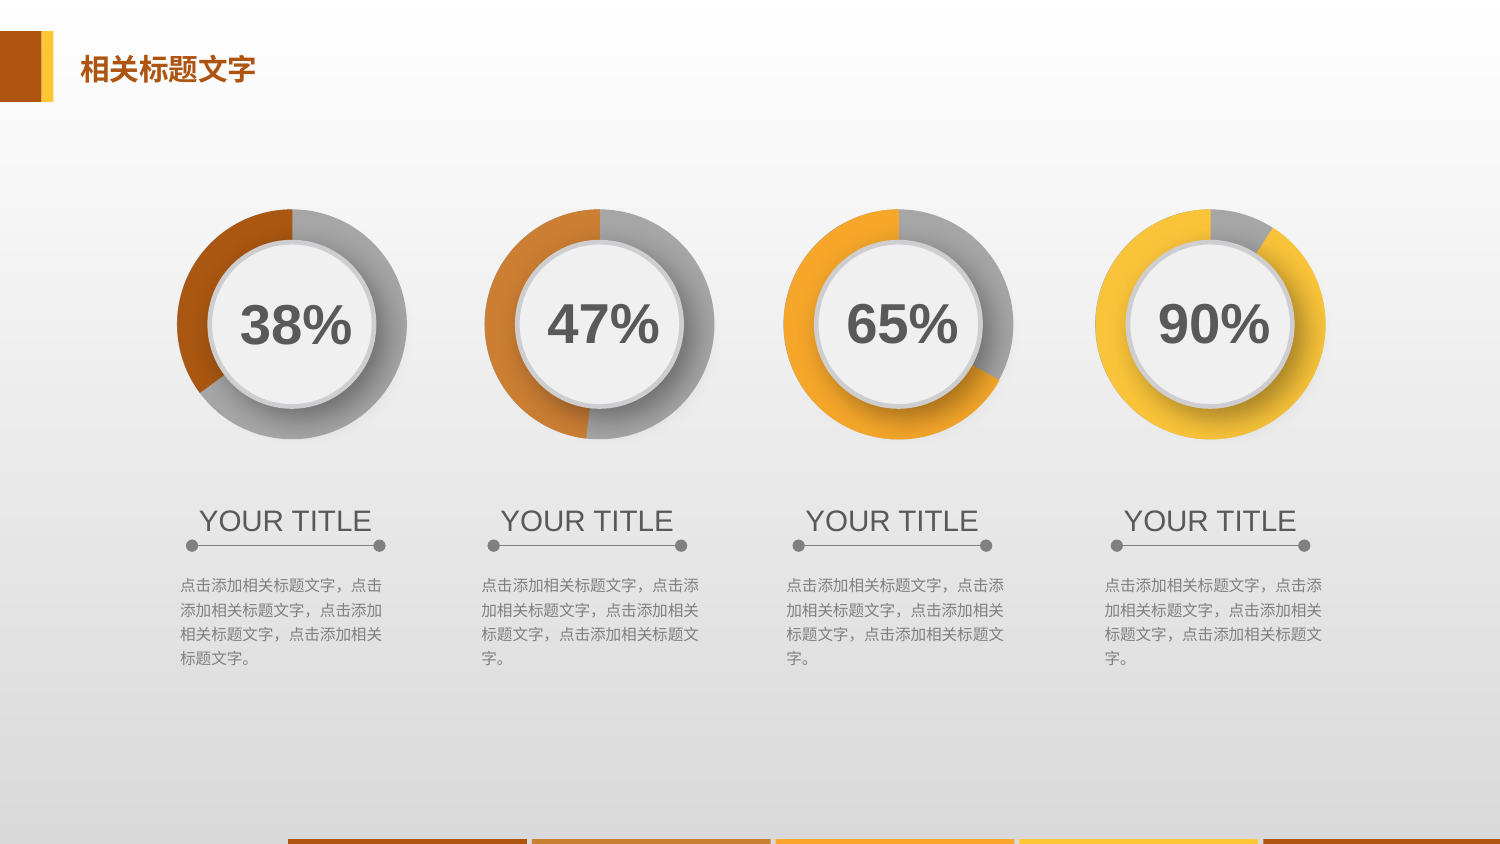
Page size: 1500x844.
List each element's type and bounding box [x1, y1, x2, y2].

text_box [0, 30, 1500, 844]
